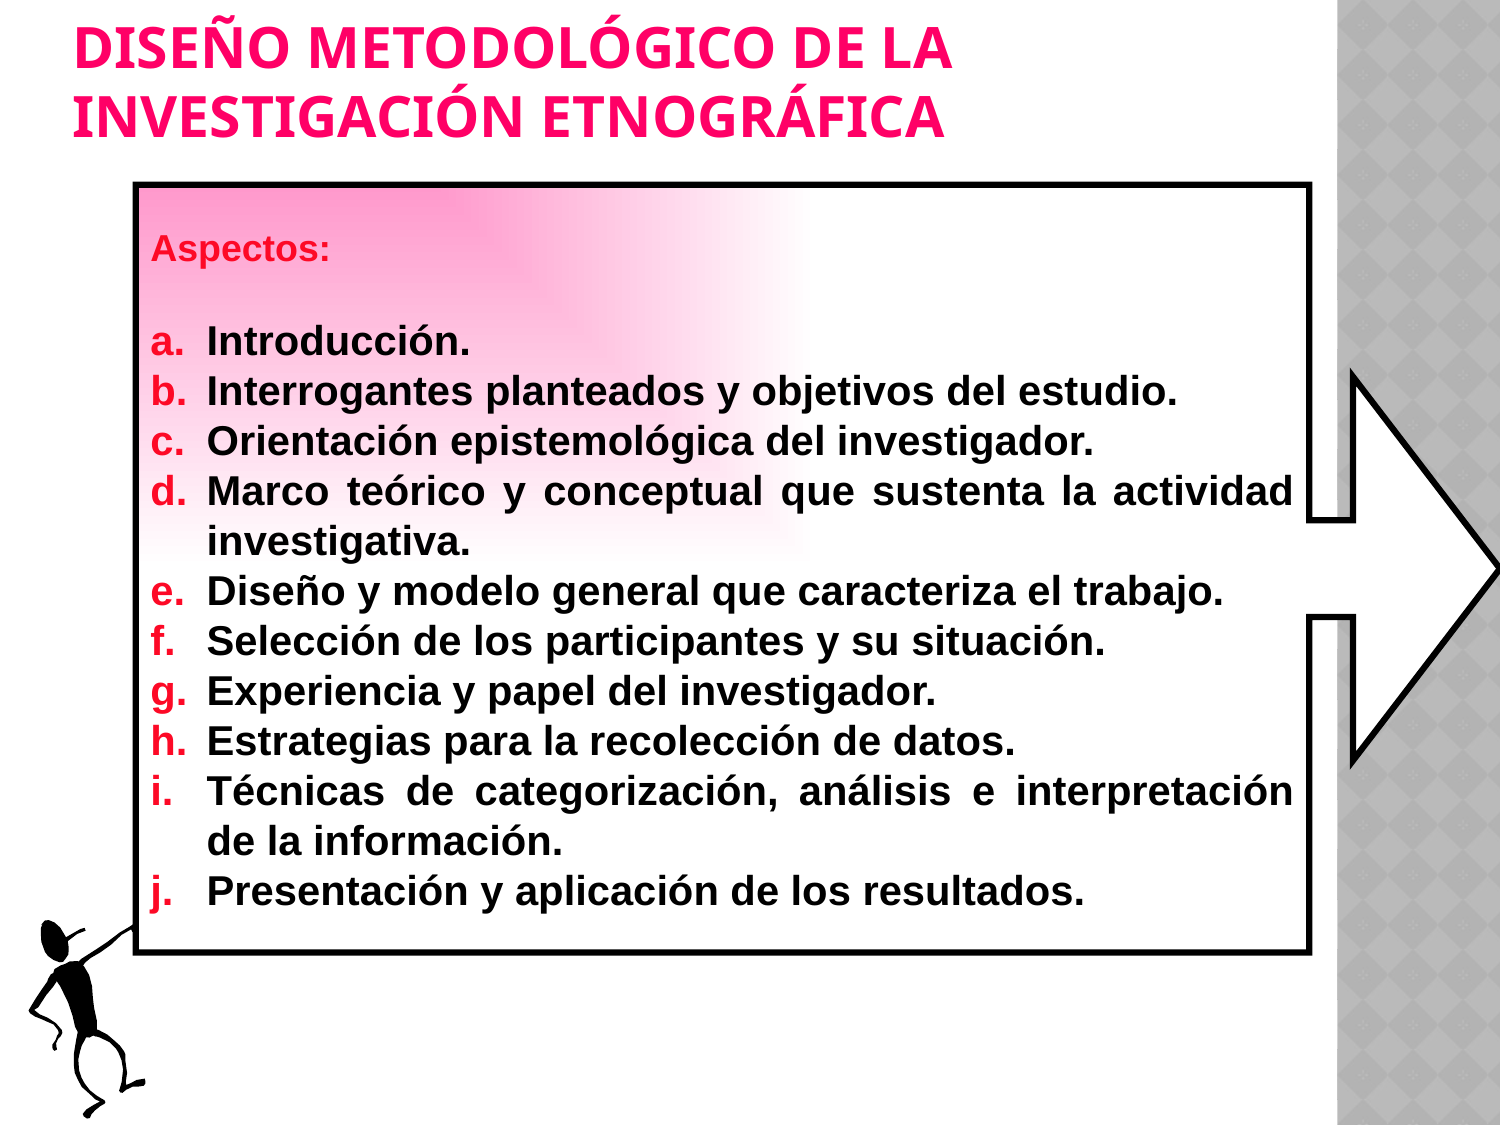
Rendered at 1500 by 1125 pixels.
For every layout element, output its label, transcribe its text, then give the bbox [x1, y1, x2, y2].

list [28, 898, 190, 1095]
text_box Aspectos: Introducción. Interrogantes planteados y objetivos del estudio. Orientación epistemológica del investigador. Marco teórico y conceptual que sustenta la actividad investigativa. Diseño y modelo general que caracteriza el trabajo. Selección de los participantes y su situación. Experiencia y papel del investigador. Estrategias para la recolección de datos. Técnicas de categorización, análisis e interpretación de la información. Presentación y aplicación de los resultados. [135, 184, 1500, 953]
title DISEÑO METODOLÓGICO DE LA INVESTIGACIÓN ETNOGRÁFICA [64, 11, 1415, 149]
